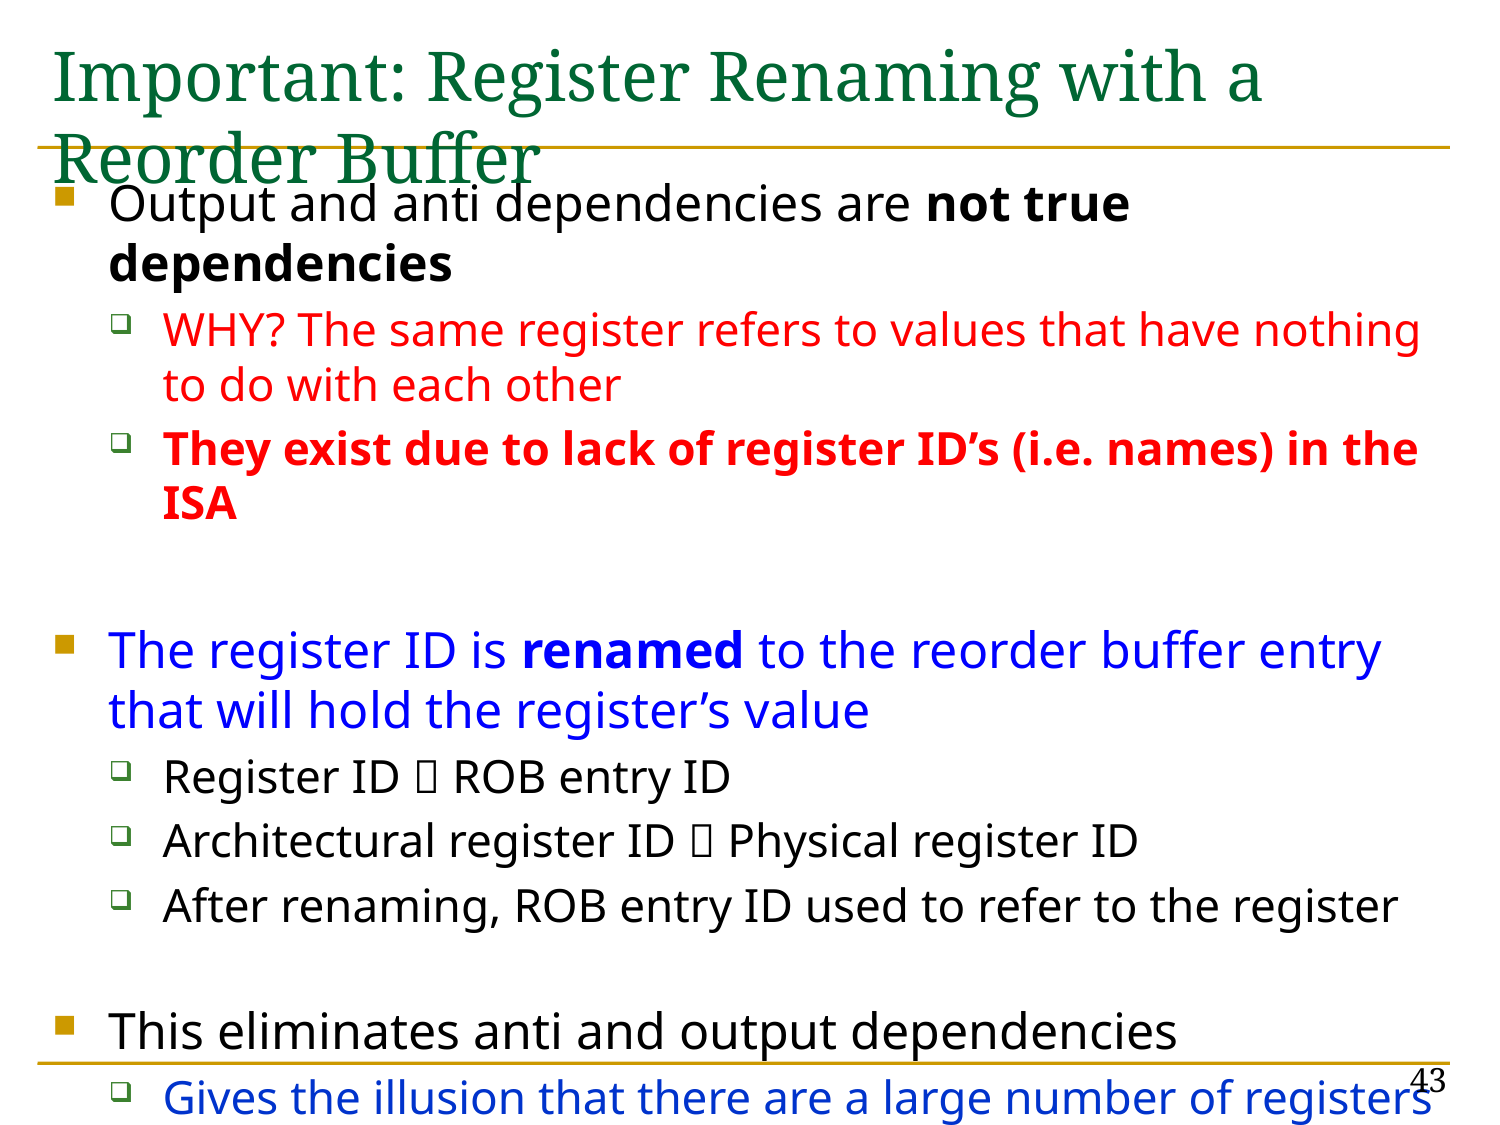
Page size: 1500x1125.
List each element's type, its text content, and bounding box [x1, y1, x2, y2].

title Important: Register Renaming with a Reorder Buffer [37, 24, 1500, 200]
list Output and anti dependencies are not true dependencies WHY? The same register refers to values that have nothing to do with each other They exist due to lack of register ID’s (i.e. names) in the ISA The register ID is renamed to the reorder buffer entry that will hold the register’s value Register ID  ROB entry ID Architectural register ID  Physical register ID After renaming, ROB entry ID used to refer to the register This eliminates anti and output dependencies Gives the illusion that there are a large number of registers [37, 163, 1462, 1016]
slide_number 43 [1111, 1036, 1462, 1112]
